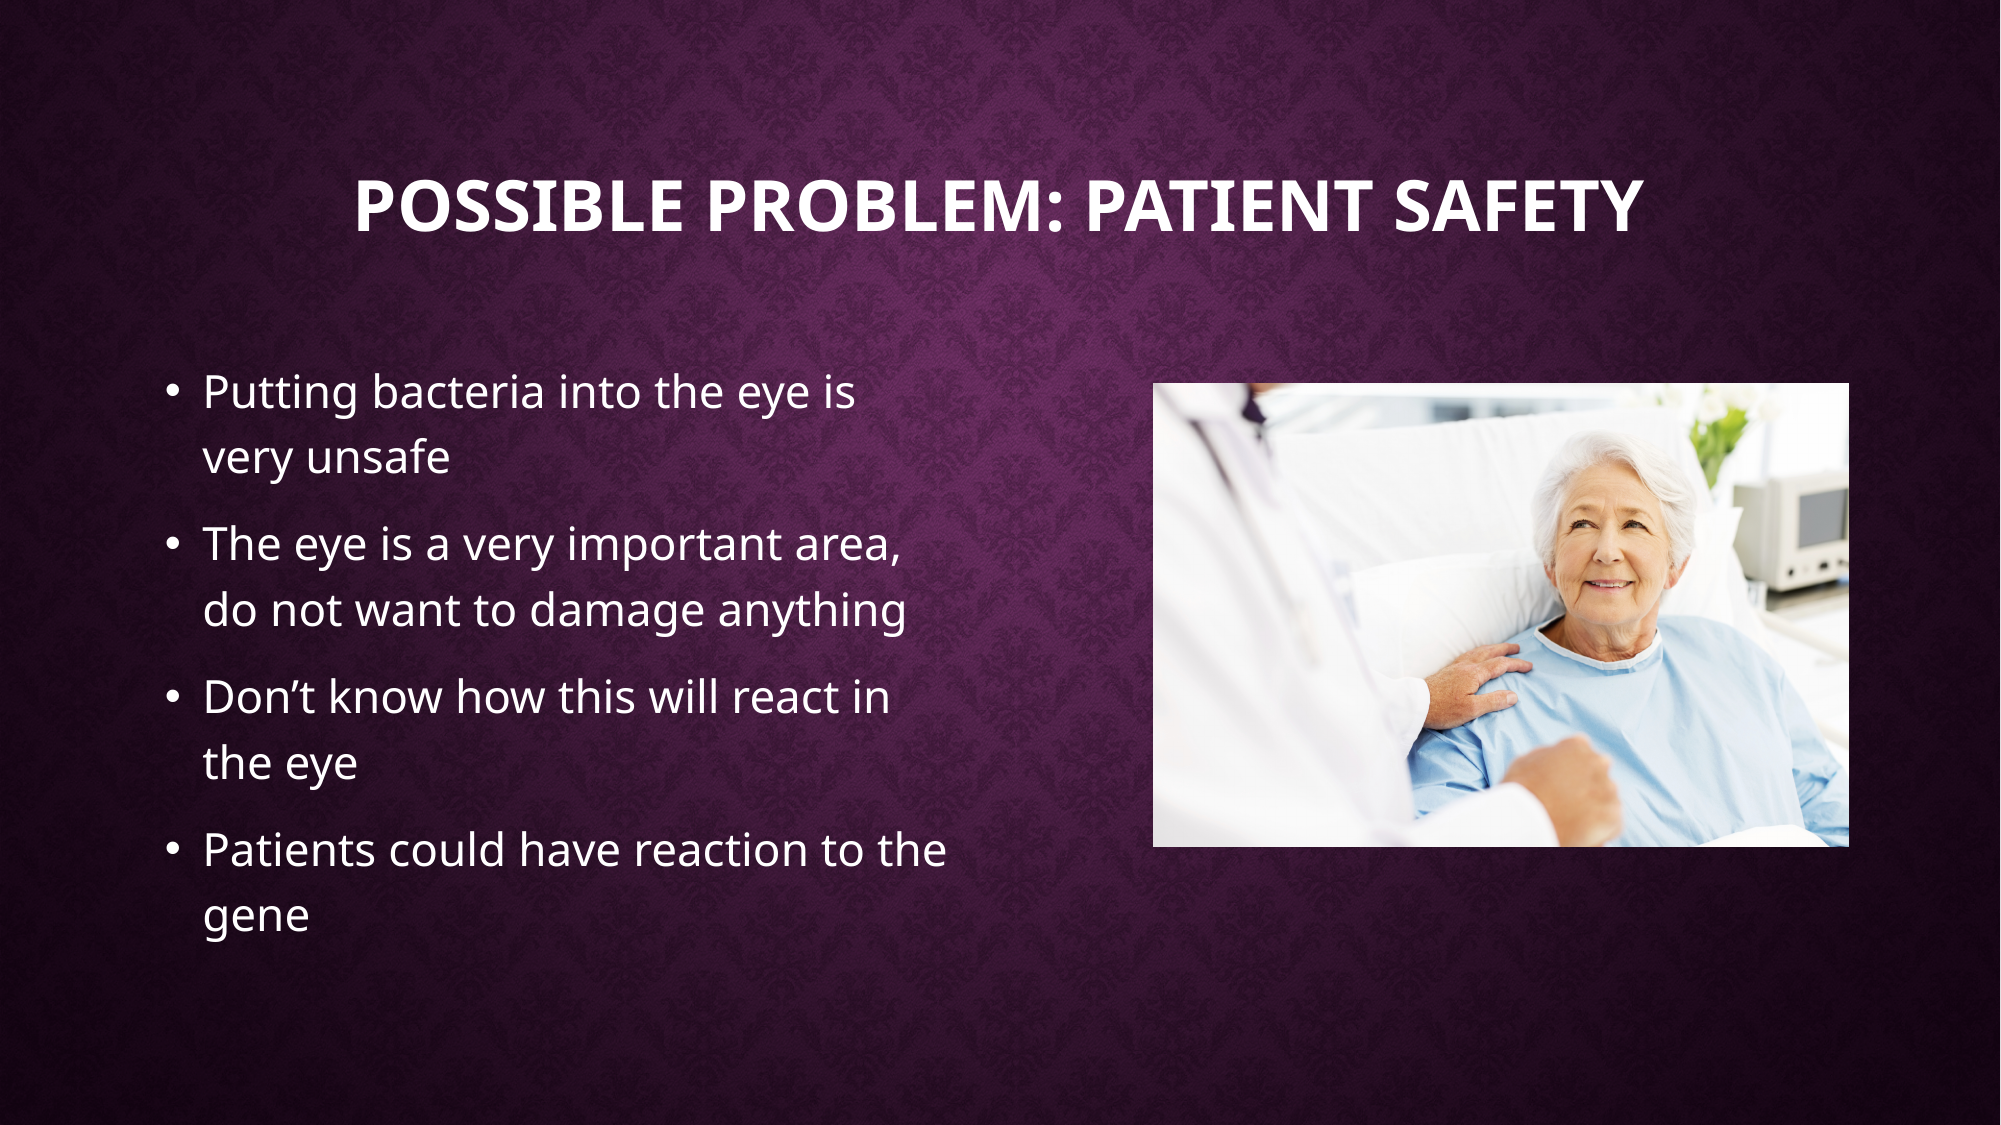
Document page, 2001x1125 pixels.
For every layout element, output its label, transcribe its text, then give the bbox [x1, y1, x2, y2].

list Putting bacteria into the eye is very unsafe The eye is a very important area, do not want to damage anything Don’t know how this will react in the eye Patients could have reaction to the gene [149, 343, 974, 950]
title Possible Problem: Patient Safety [149, 99, 1849, 318]
picture [1153, 382, 1849, 847]
